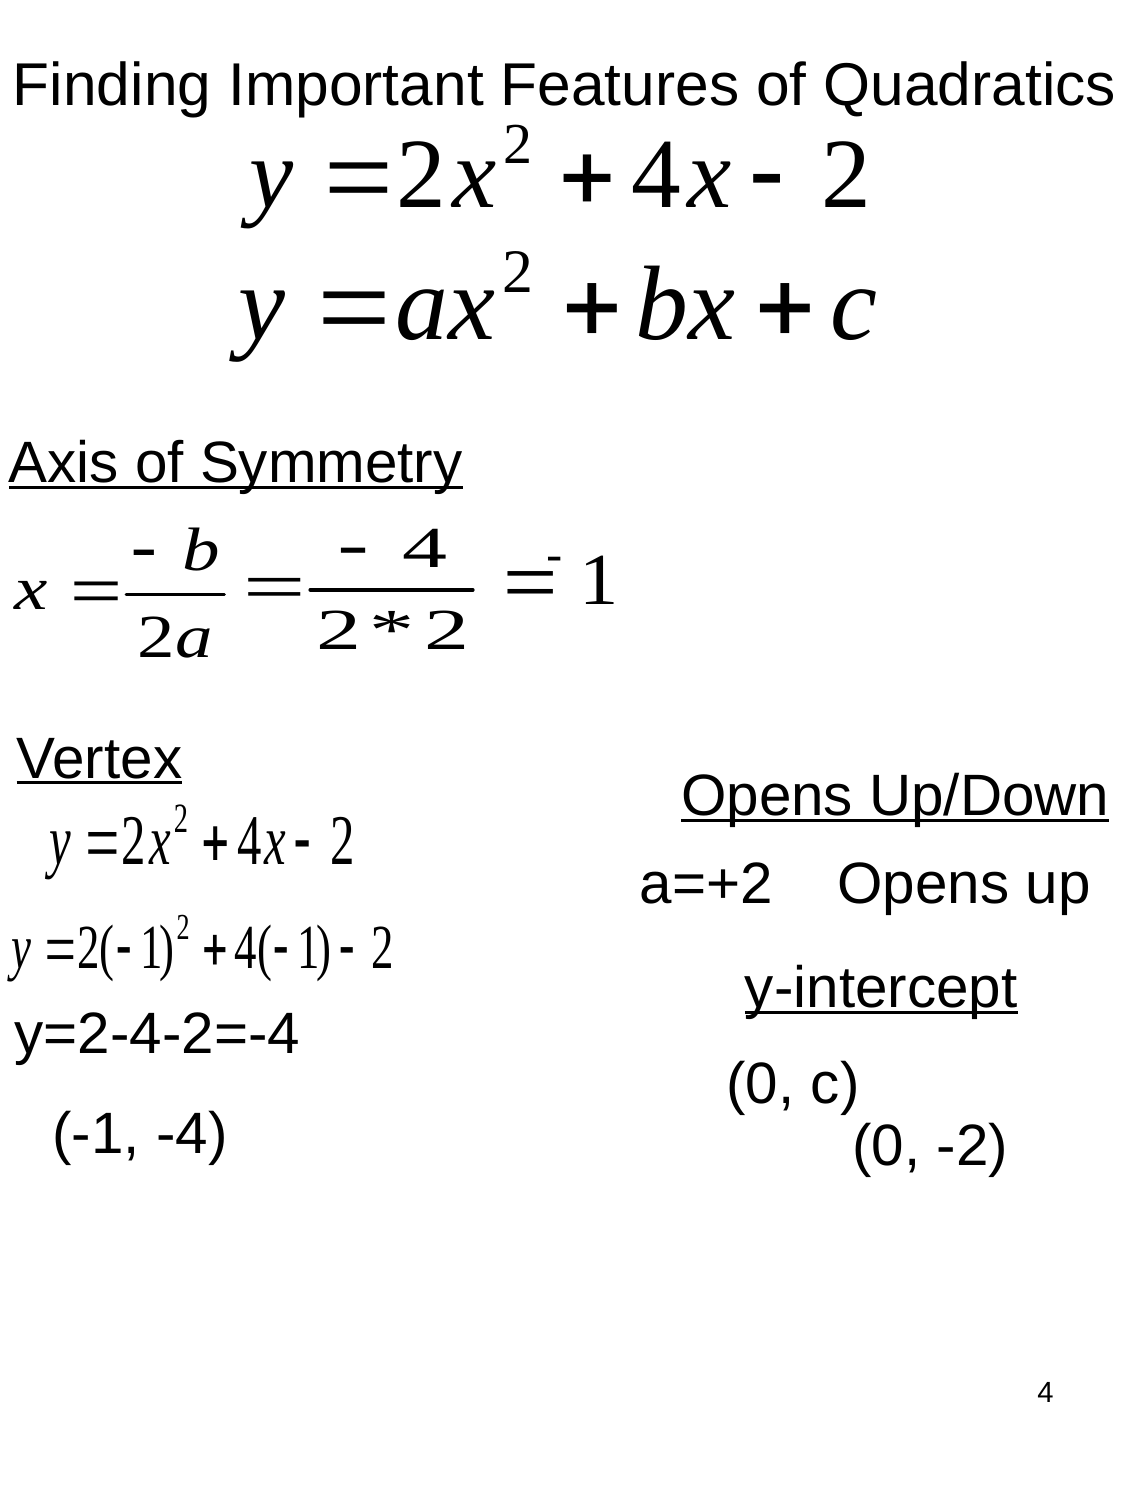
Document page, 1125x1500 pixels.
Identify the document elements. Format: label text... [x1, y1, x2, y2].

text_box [224, 512, 495, 663]
text_box y-intercept [730, 942, 1033, 1027]
text_box Finding Important Features of Quadratics [0, 37, 1125, 125]
text_box a=+2 Opens up [624, 837, 1125, 923]
text_box Vertex [1, 712, 198, 798]
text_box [37, 787, 363, 895]
text_box (0, c) [711, 1037, 875, 1123]
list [212, 224, 901, 384]
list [224, 99, 888, 223]
text_box (-1, -4) [37, 1087, 243, 1173]
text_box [0, 512, 230, 672]
text_box Opens Up/Down [666, 750, 1125, 835]
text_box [487, 524, 626, 617]
slide_number 4 [806, 1365, 1069, 1471]
text_box y=2-4-2=-4 [0, 987, 450, 1073]
text_box (0, -2) [837, 1100, 1024, 1185]
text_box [0, 899, 401, 995]
text_box Axis of Symmetry [0, 417, 478, 502]
